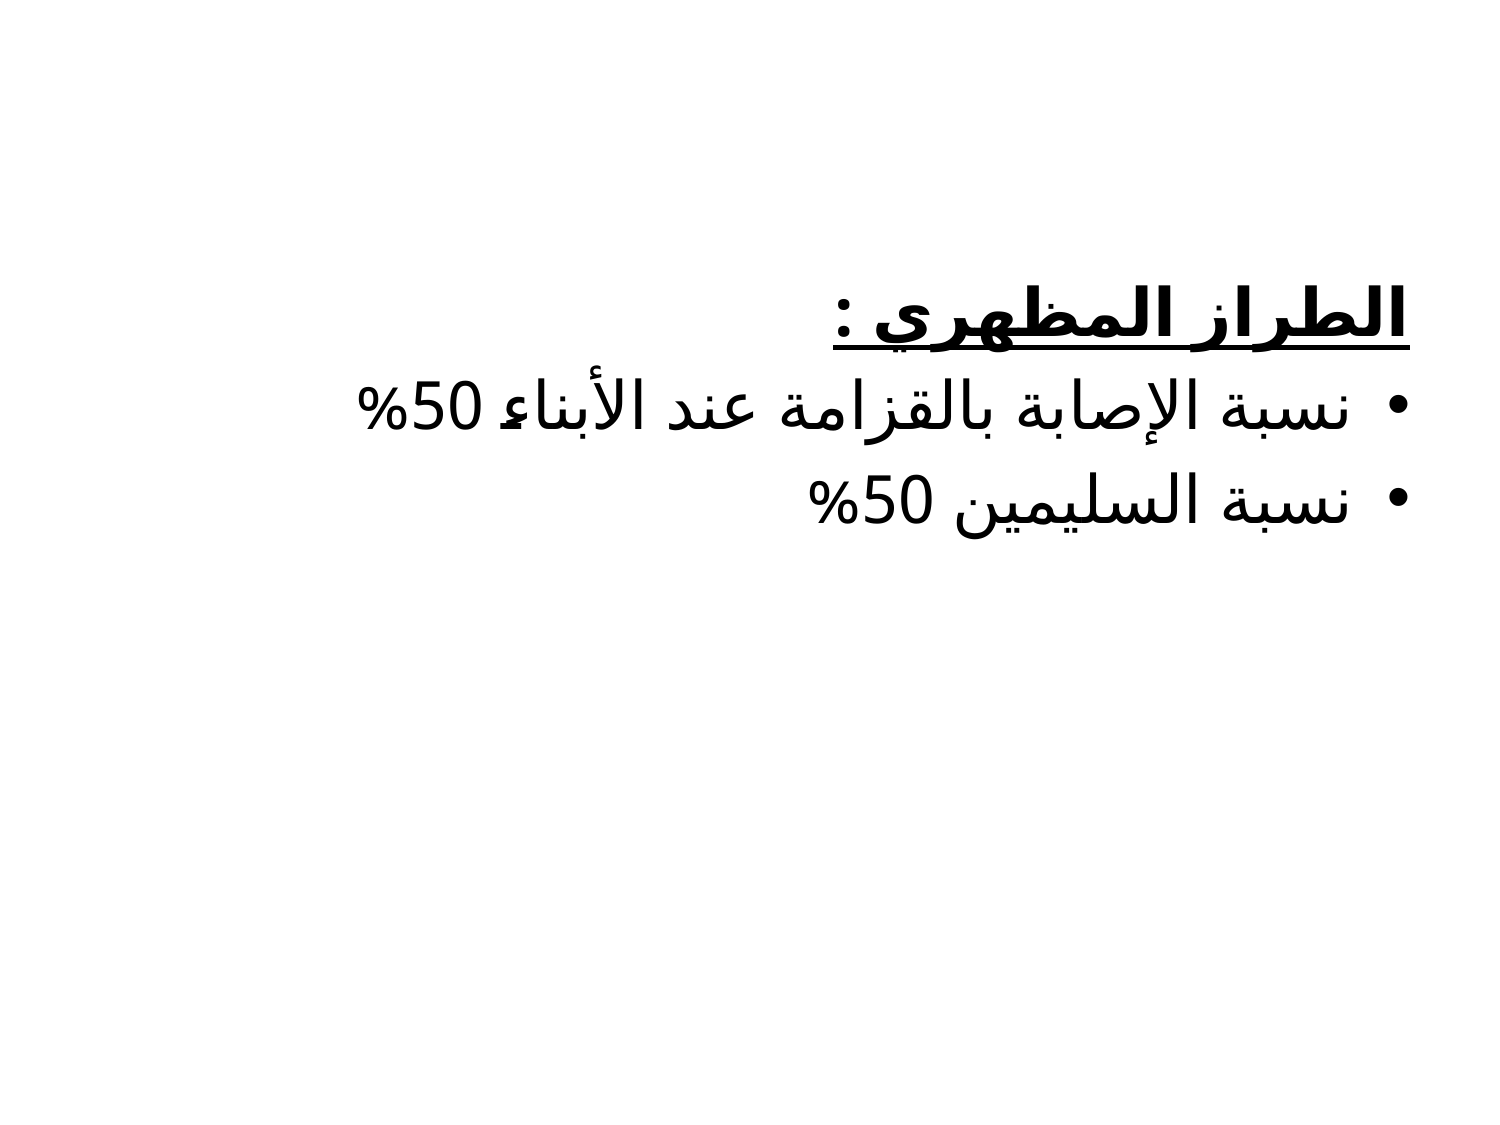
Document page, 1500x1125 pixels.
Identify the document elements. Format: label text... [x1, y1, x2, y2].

list الطراز المظهري : نسبة الإصابة بالقزامة عند الأبناء 50% نسبة السليمين 50% [75, 262, 1425, 1005]
